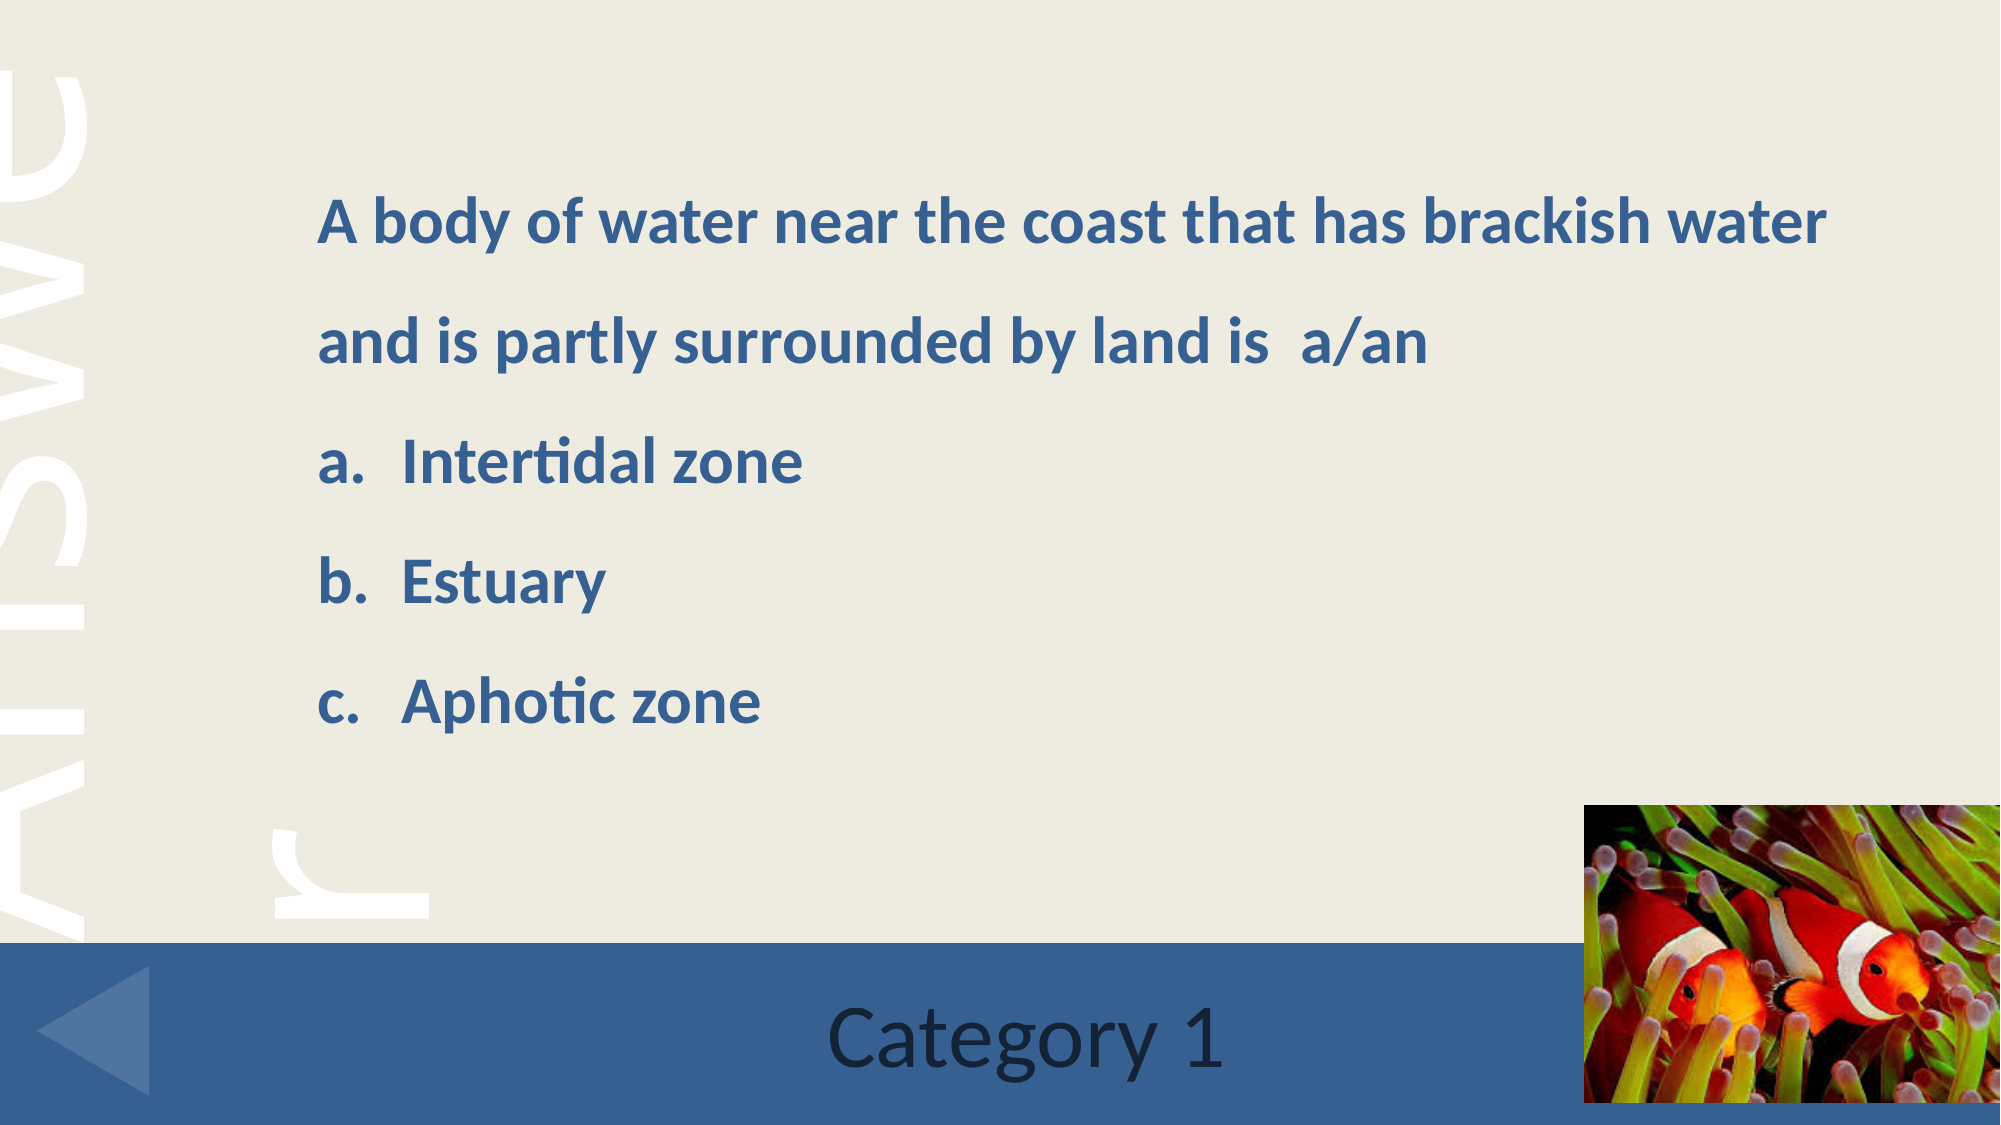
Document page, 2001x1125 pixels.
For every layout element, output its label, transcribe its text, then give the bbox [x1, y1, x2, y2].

picture [1584, 805, 2000, 1104]
list A body of water near the coast that has brackish water and is partly surrounded by land is a/an Intertidal zone Estuary Aphotic zone [302, 92, 1897, 862]
title Category 1 [126, 937, 1927, 1125]
